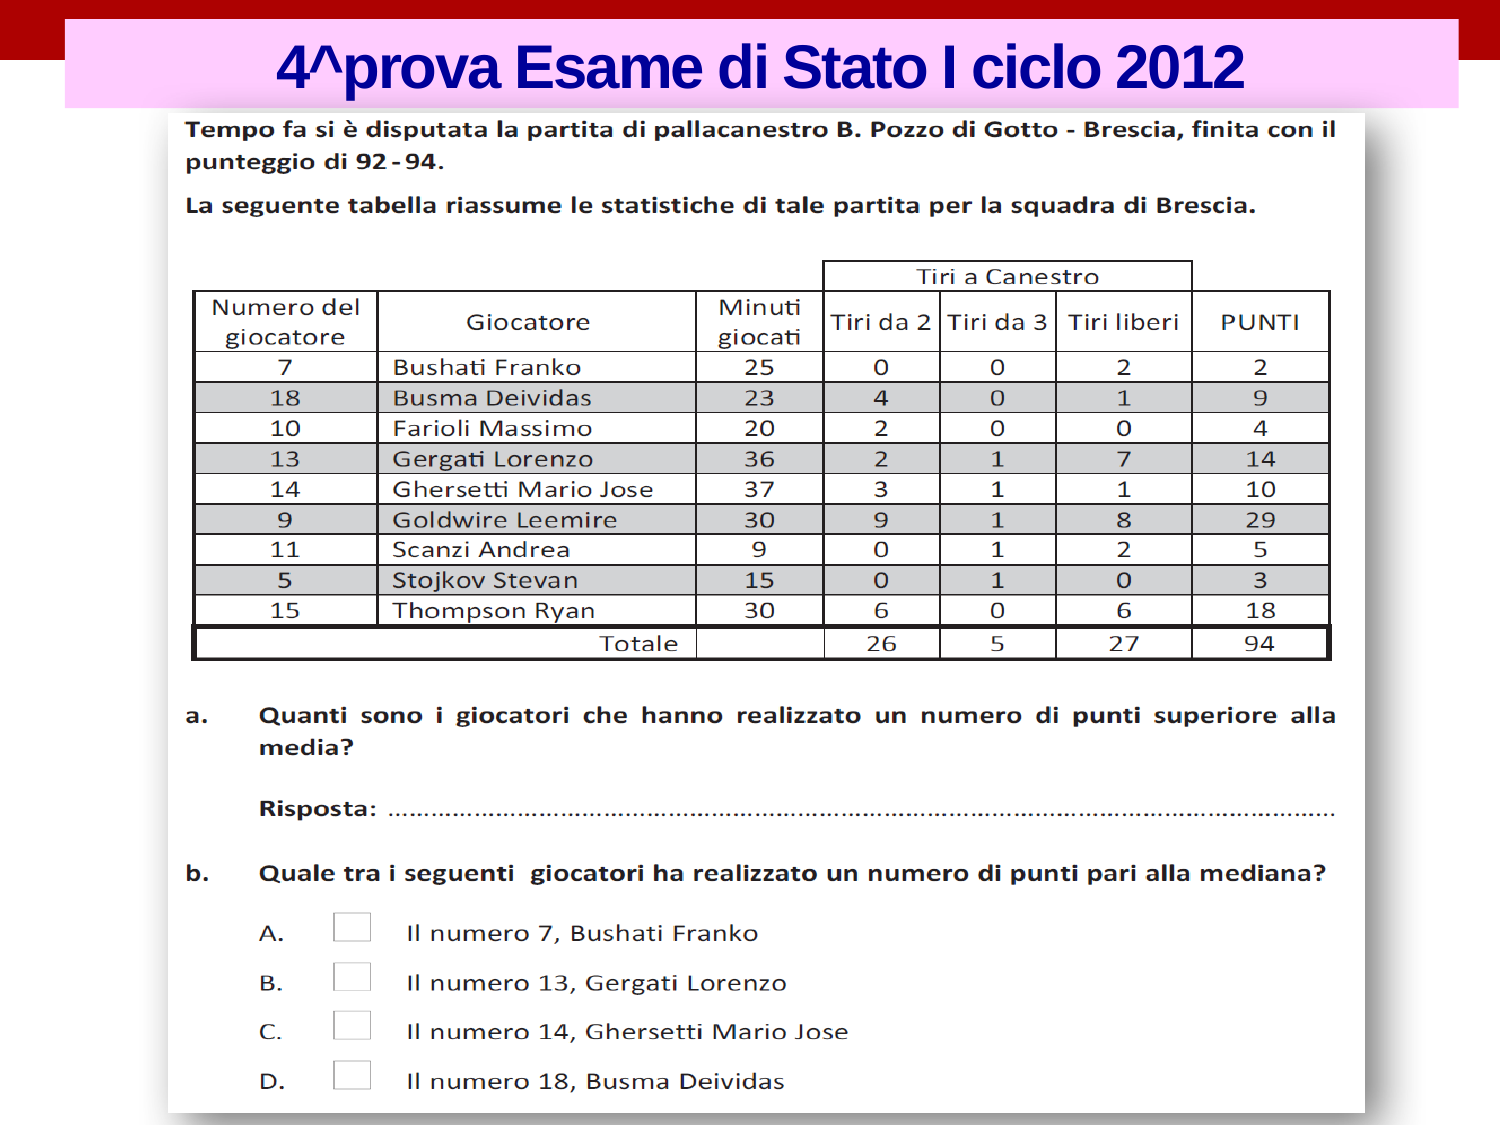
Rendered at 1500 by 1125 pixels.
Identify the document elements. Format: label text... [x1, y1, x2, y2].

title 4^prova Esame di Stato I ciclo 2012 [64, 19, 1459, 109]
picture [168, 113, 1365, 1113]
